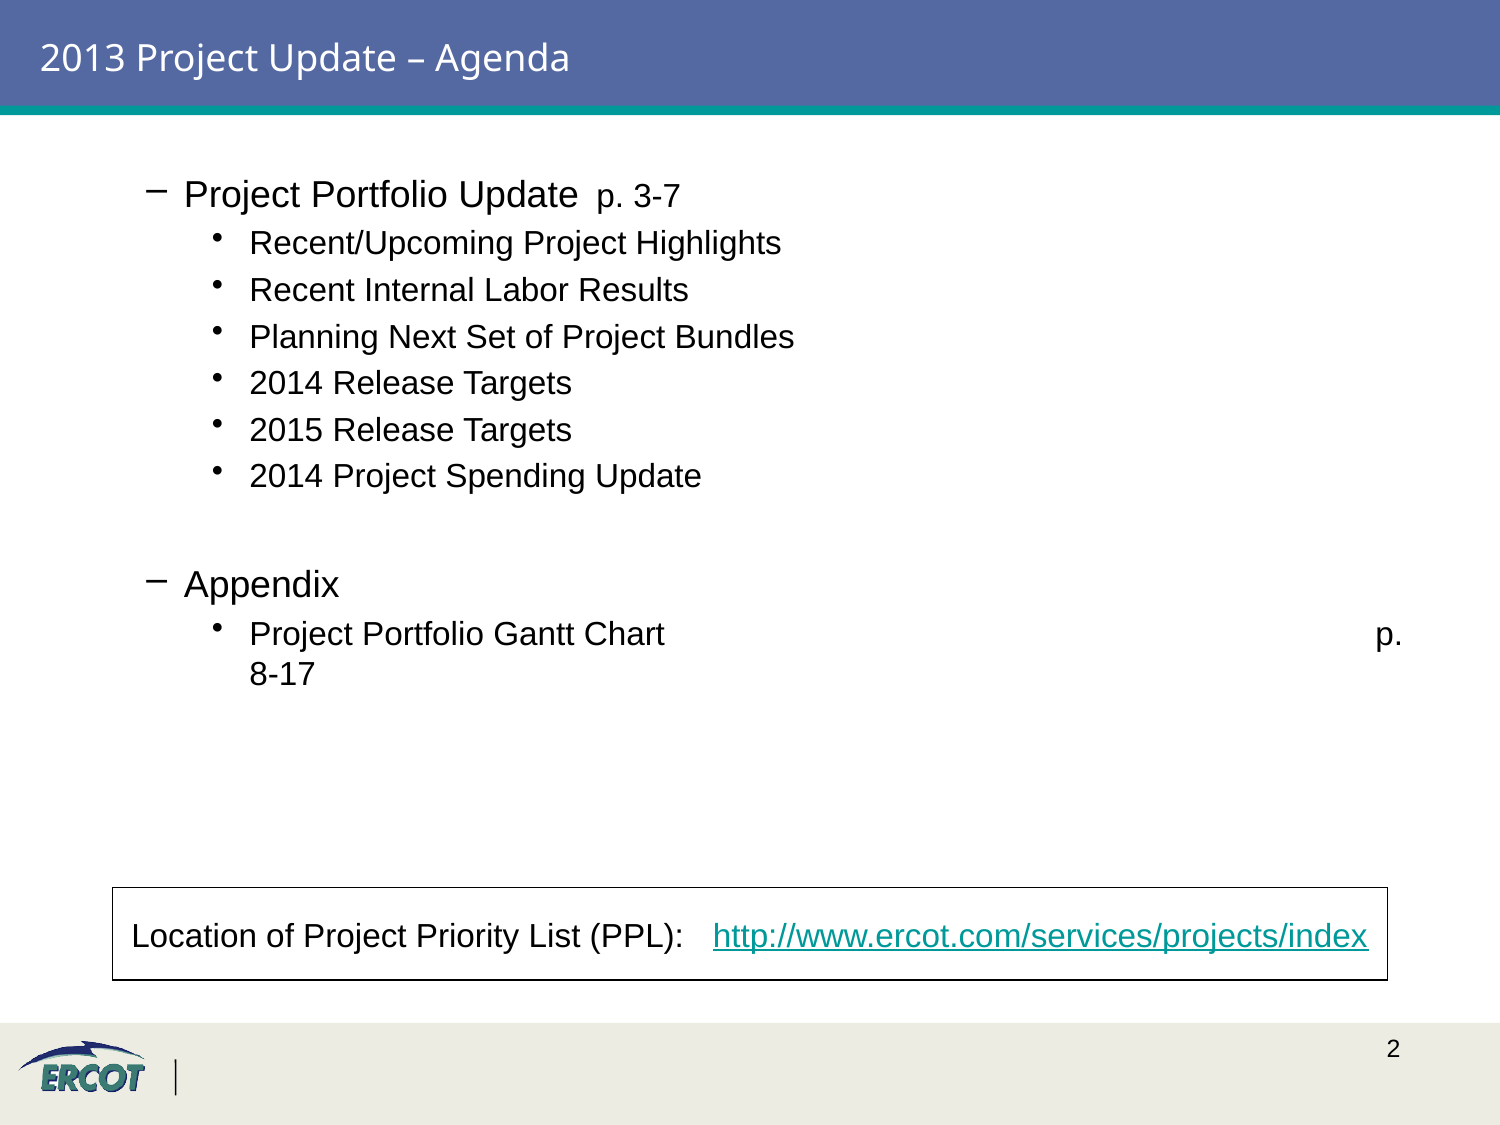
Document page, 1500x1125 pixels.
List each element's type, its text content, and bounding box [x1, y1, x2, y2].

text_box Location of Project Priority List (PPL): http://www.ercot.com/services/projects/index [112, 887, 1388, 980]
picture [10, 1031, 151, 1111]
title 2013 Project Update – Agenda [24, 0, 1013, 113]
list Project Portfolio Update p. 3-7 Recent/Upcoming Project Highlights Recent Internal Labor Results Planning Next Set of Project Bundles 2014 Release Targets 2015 Release Targets 2014 Project Spending Update Appendix Project Portfolio Gantt Chart p. 8-17 [75, 162, 1438, 863]
